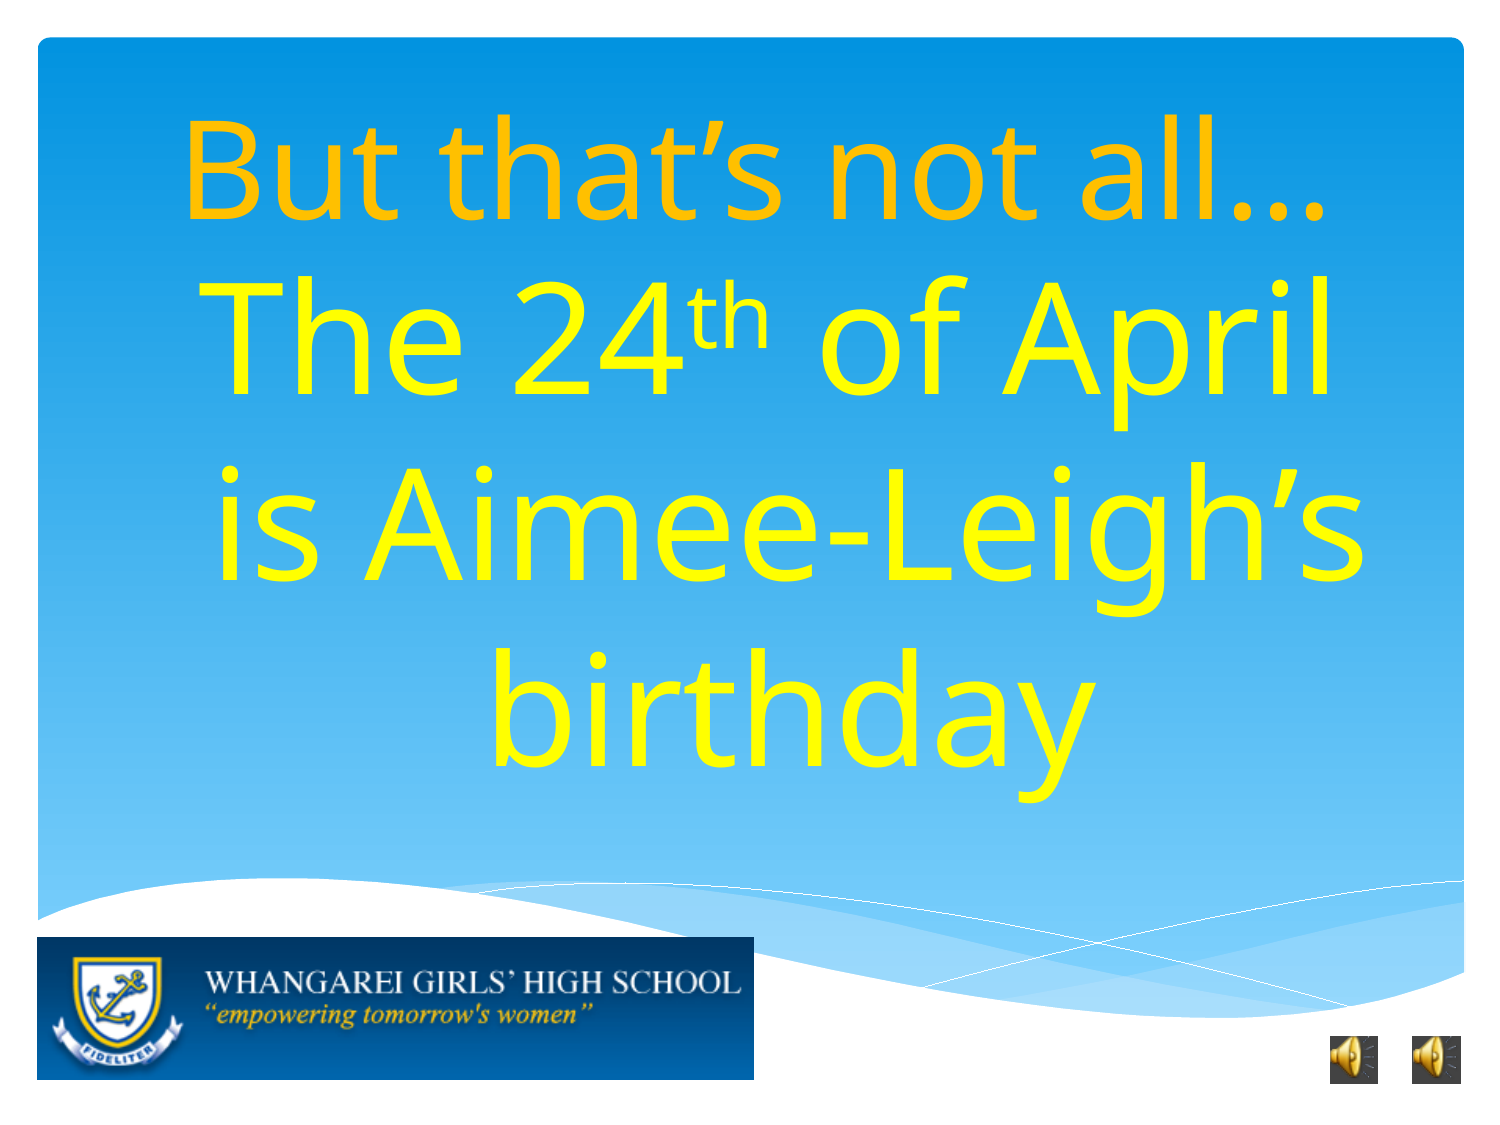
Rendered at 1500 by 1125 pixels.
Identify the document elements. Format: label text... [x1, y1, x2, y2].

text_box But that’s not all… [149, 37, 1362, 255]
picture [1411, 1034, 1462, 1086]
picture [37, 937, 754, 1080]
picture [1328, 1034, 1380, 1086]
text_box The 24th of April is Aimee-Leigh’s birthday [149, 231, 1391, 963]
